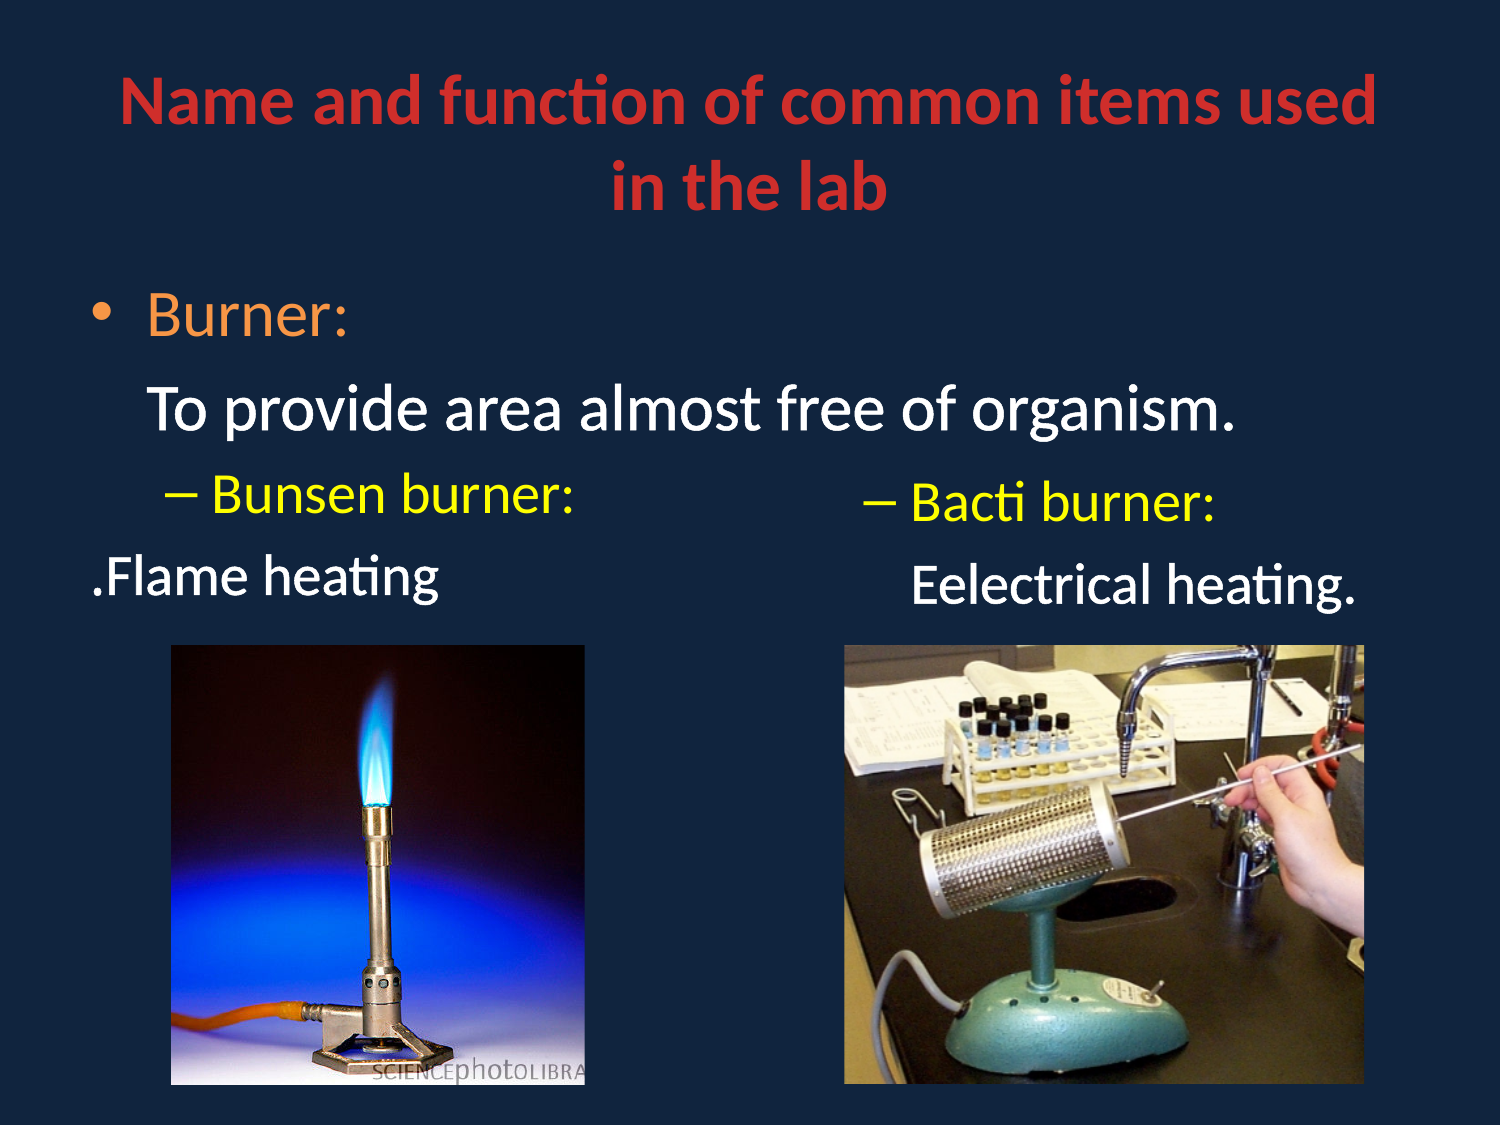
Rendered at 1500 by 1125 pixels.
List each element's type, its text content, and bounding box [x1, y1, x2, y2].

list Burner: To provide area almost free of organism. Bunsen burner: Flame heating. [75, 262, 1425, 1005]
text_box Bacti burner: Eelectrical heating. [773, 456, 1412, 755]
picture [844, 644, 1365, 1084]
title Name and function of common items used in the lab [75, 45, 1425, 233]
picture [170, 644, 585, 1085]
